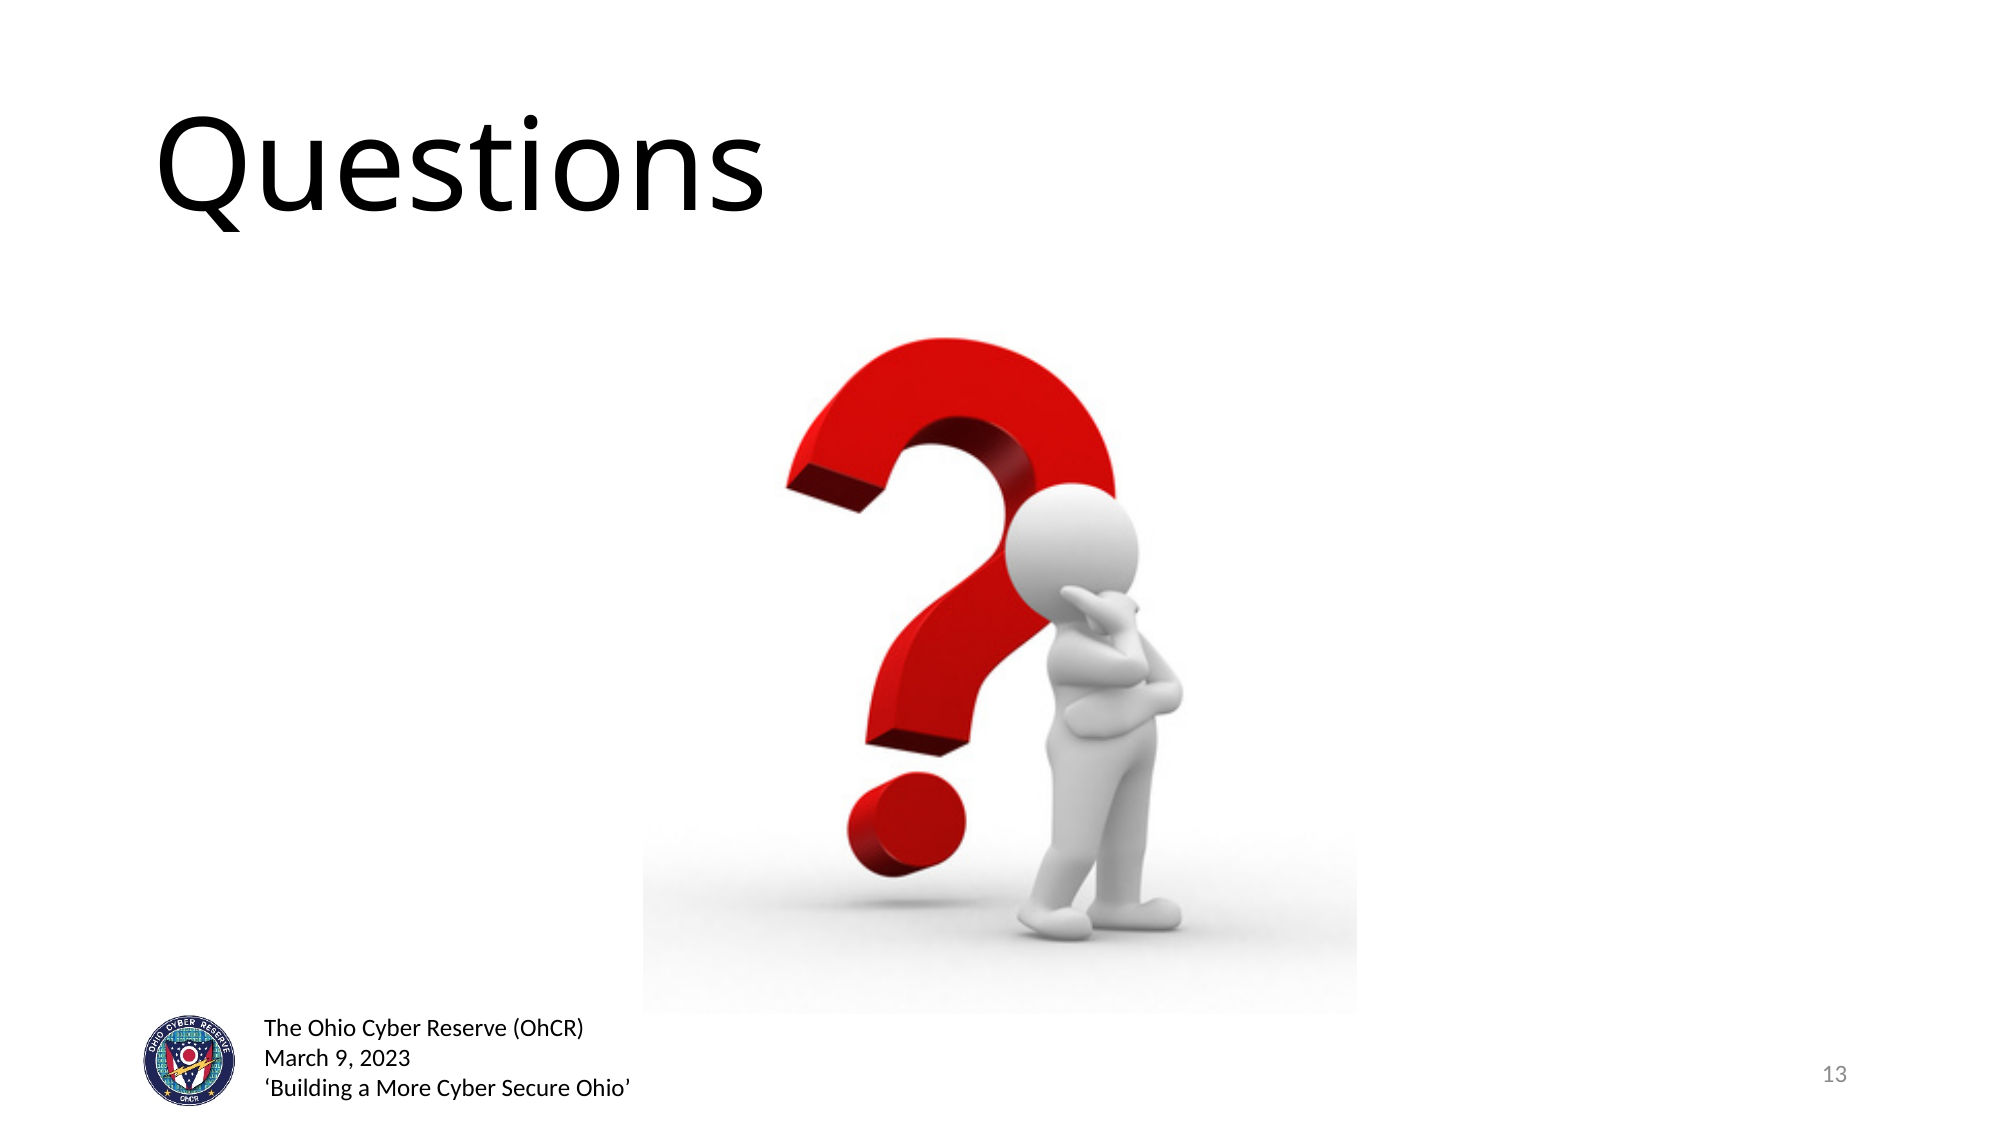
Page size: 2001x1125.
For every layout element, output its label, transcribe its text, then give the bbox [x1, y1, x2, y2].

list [643, 299, 1357, 1014]
picture [140, 1013, 238, 1108]
slide_number 13 [1412, 1042, 1863, 1103]
text_box The Ohio Cyber Reserve (OhCR) March 9, 2023 ‘Building a More Cyber Secure Ohio’ [249, 1004, 647, 1109]
title Questions [137, 59, 1863, 278]
